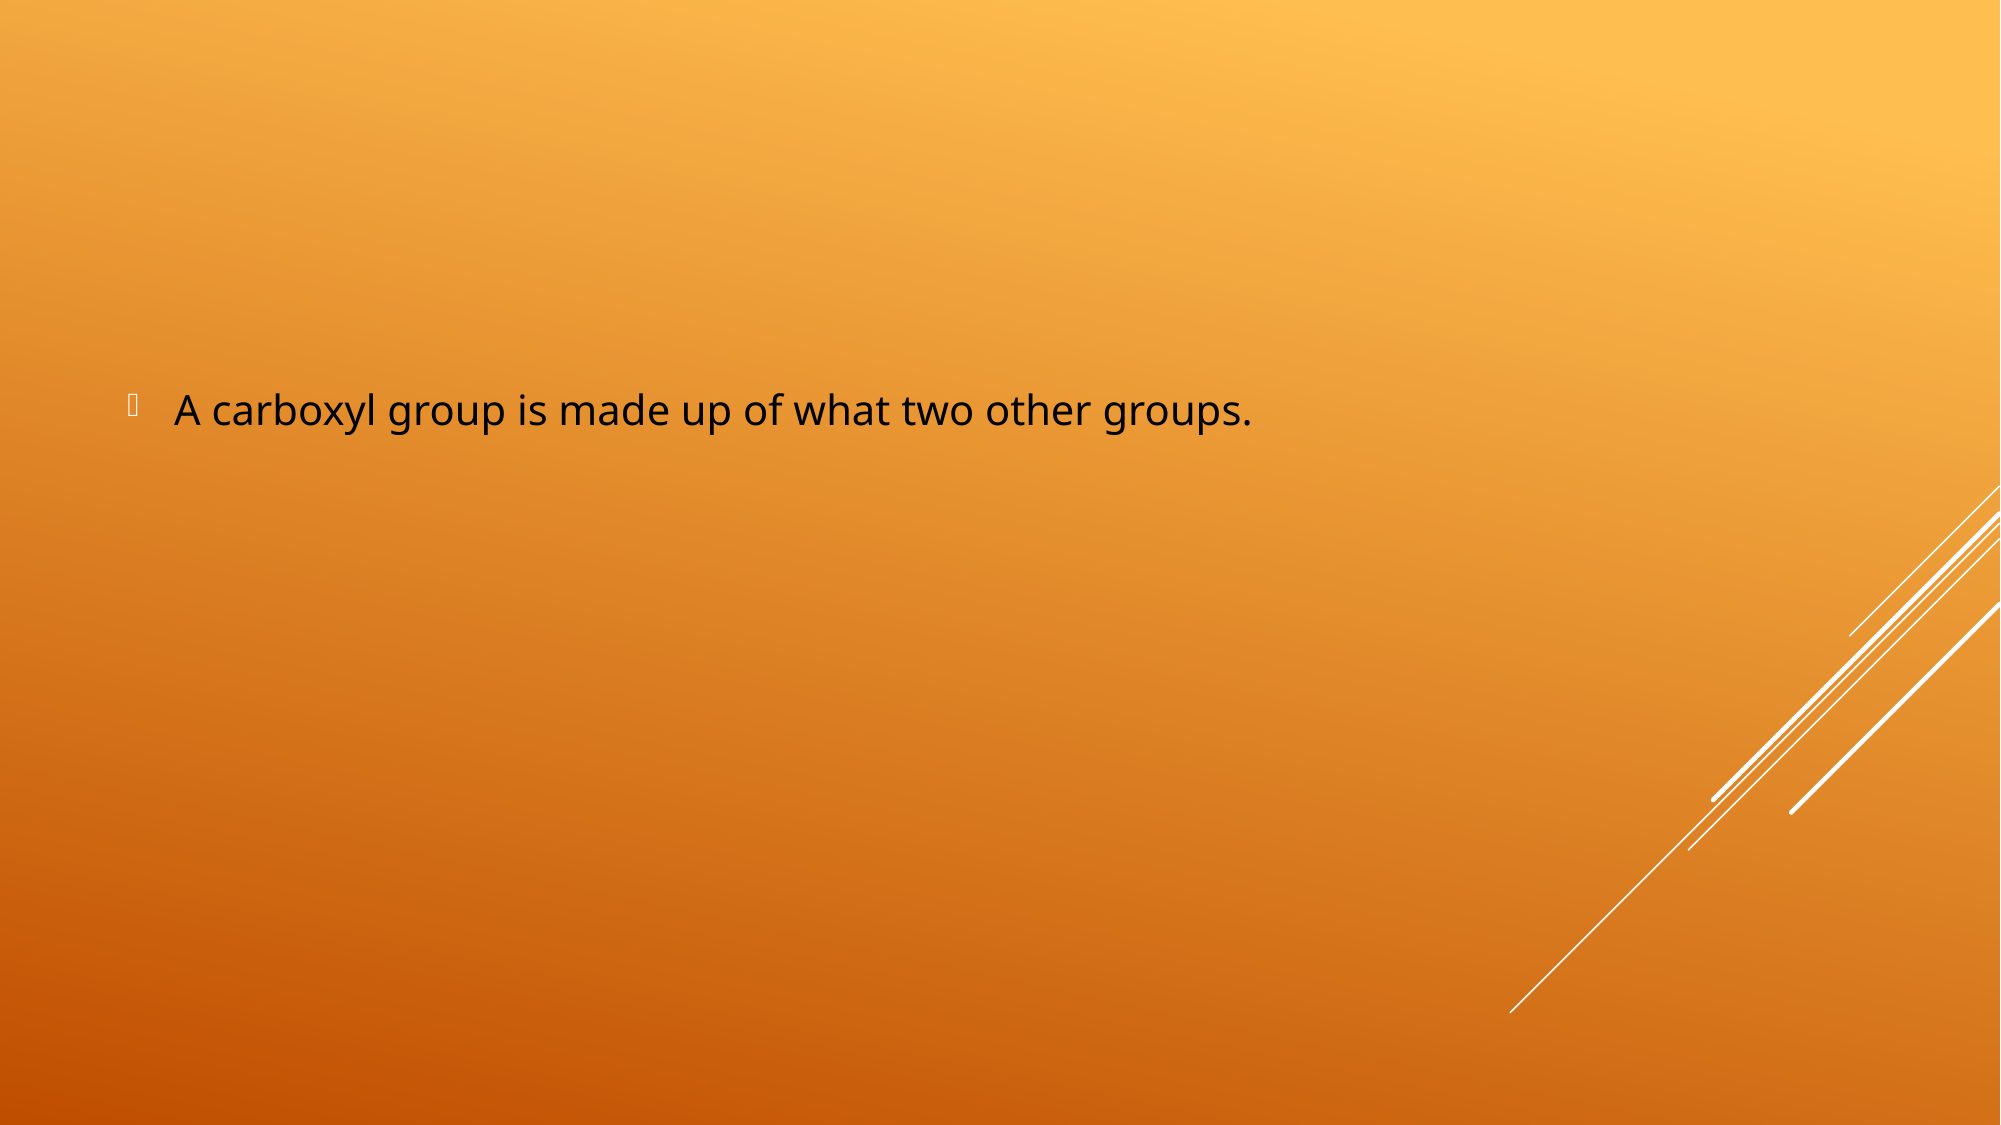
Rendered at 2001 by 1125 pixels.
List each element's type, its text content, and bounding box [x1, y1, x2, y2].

list A carboxyl group is made up of what two other groups. [112, 112, 1513, 706]
